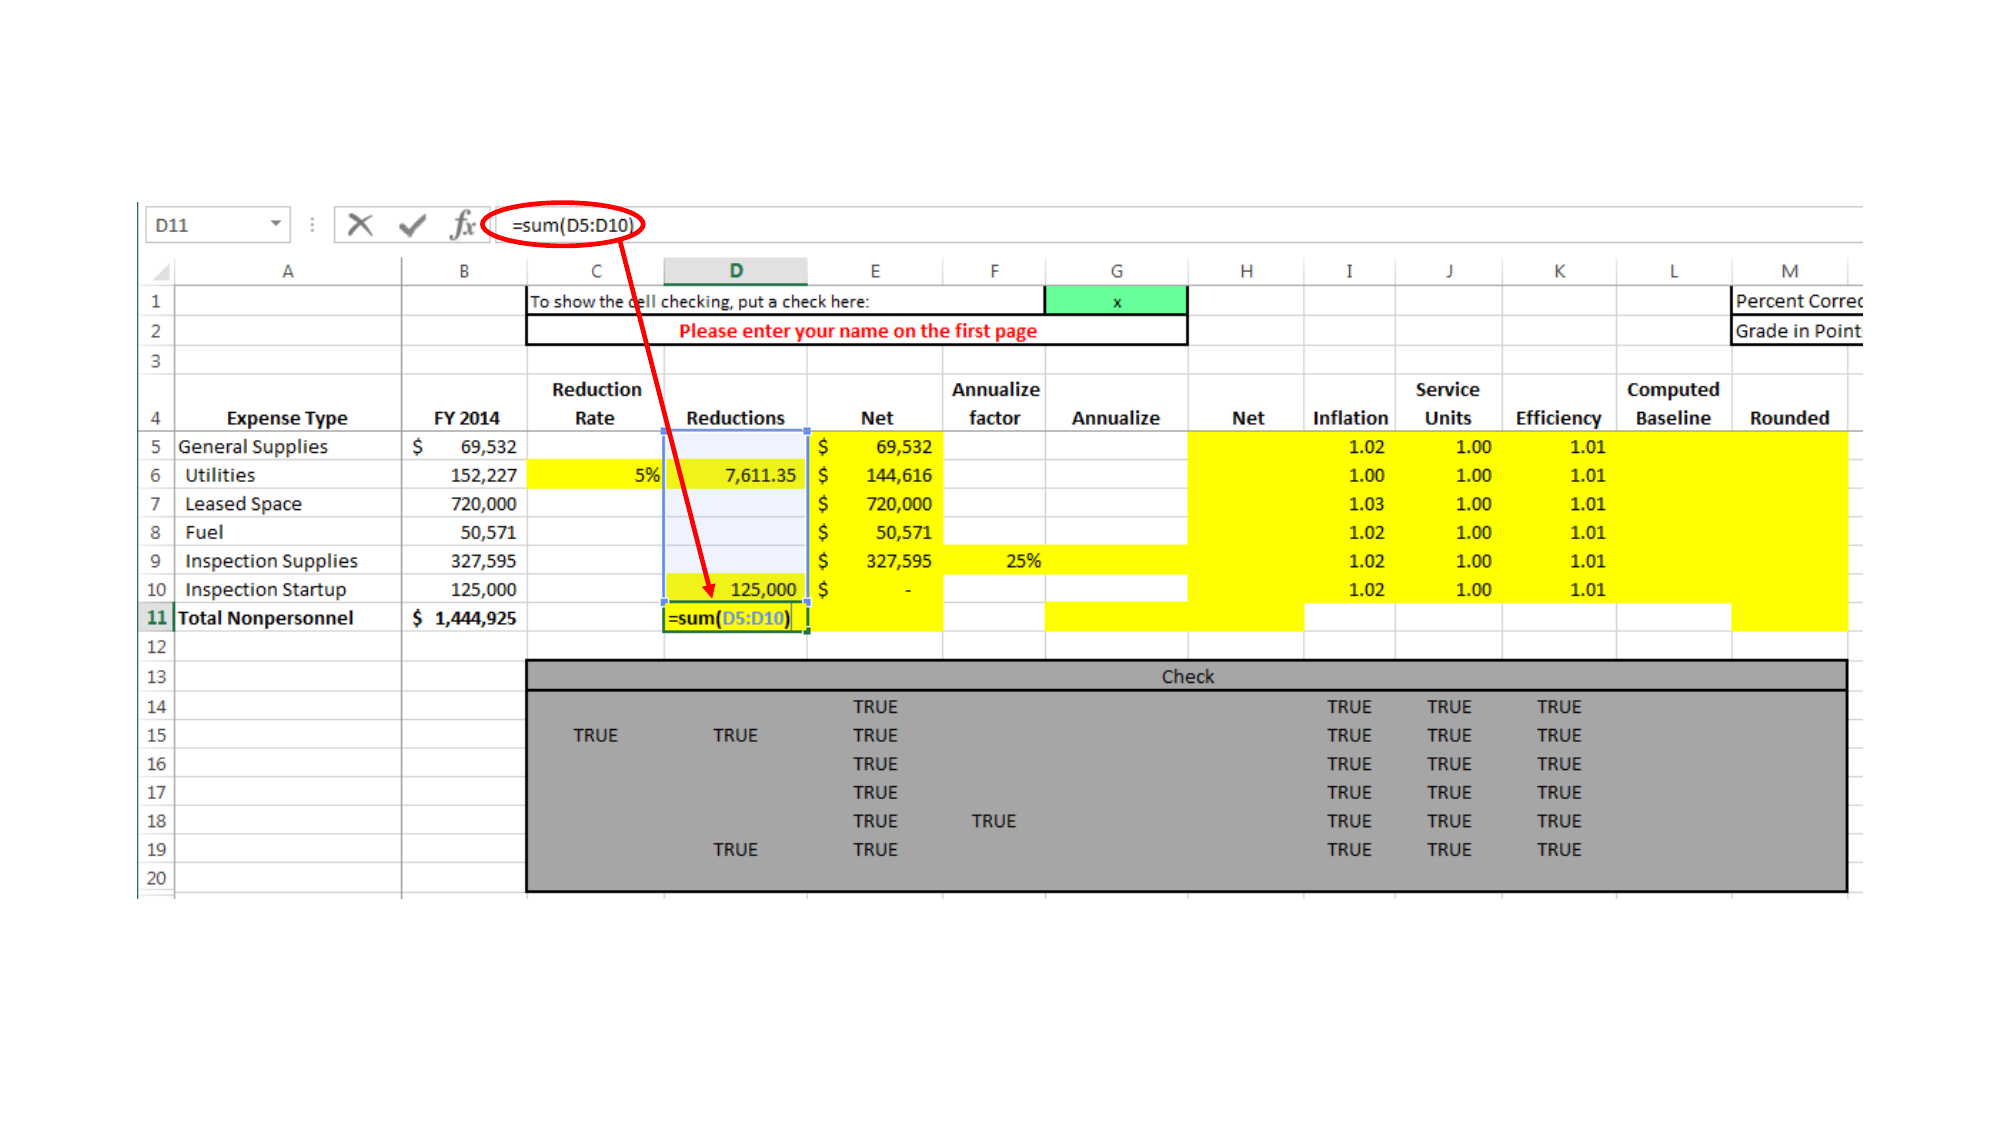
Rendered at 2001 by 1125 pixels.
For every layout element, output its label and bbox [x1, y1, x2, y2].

list [137, 202, 1863, 899]
text_box [619, 239, 713, 599]
